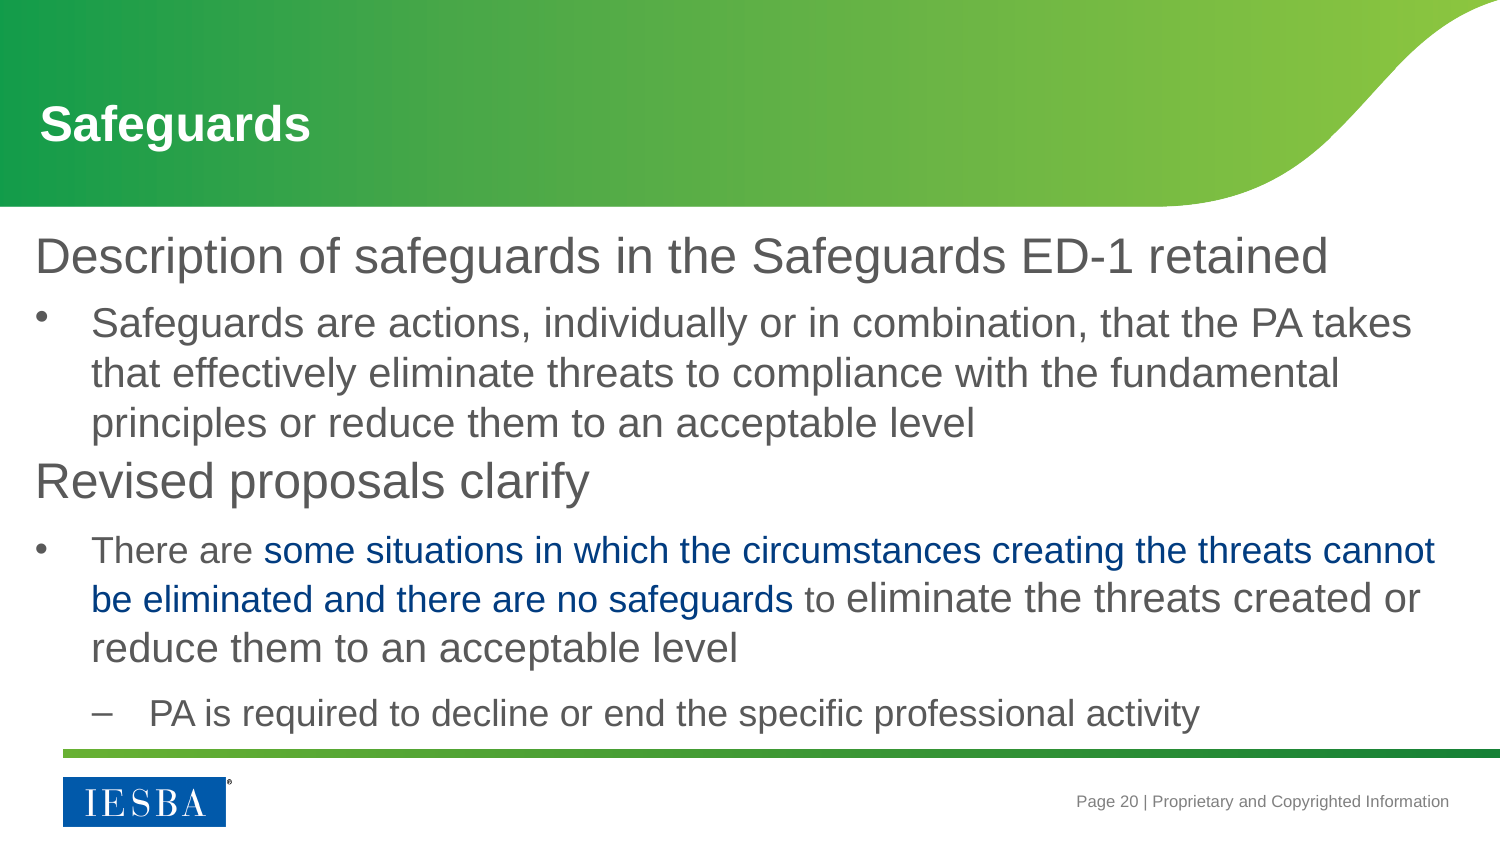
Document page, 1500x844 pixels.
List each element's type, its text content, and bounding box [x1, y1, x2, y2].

text_box Description of safeguards in the Safeguards ED-1 retained Safeguards are actions, individually or in combination, that the PA takes that effectively eliminate threats to compliance with the fundamental principles or reduce them to an acceptable level Revised proposals clarify There are some situations in which the circumstances creating the threats cannot be eliminated and there are no safeguards to eliminate the threats created or reduce them to an acceptable level PA is required to decline or end the specific professional activity [19, 234, 1495, 760]
text_box Safeguards [24, 84, 1238, 160]
picture [0, 0, 1500, 207]
picture [63, 777, 232, 827]
